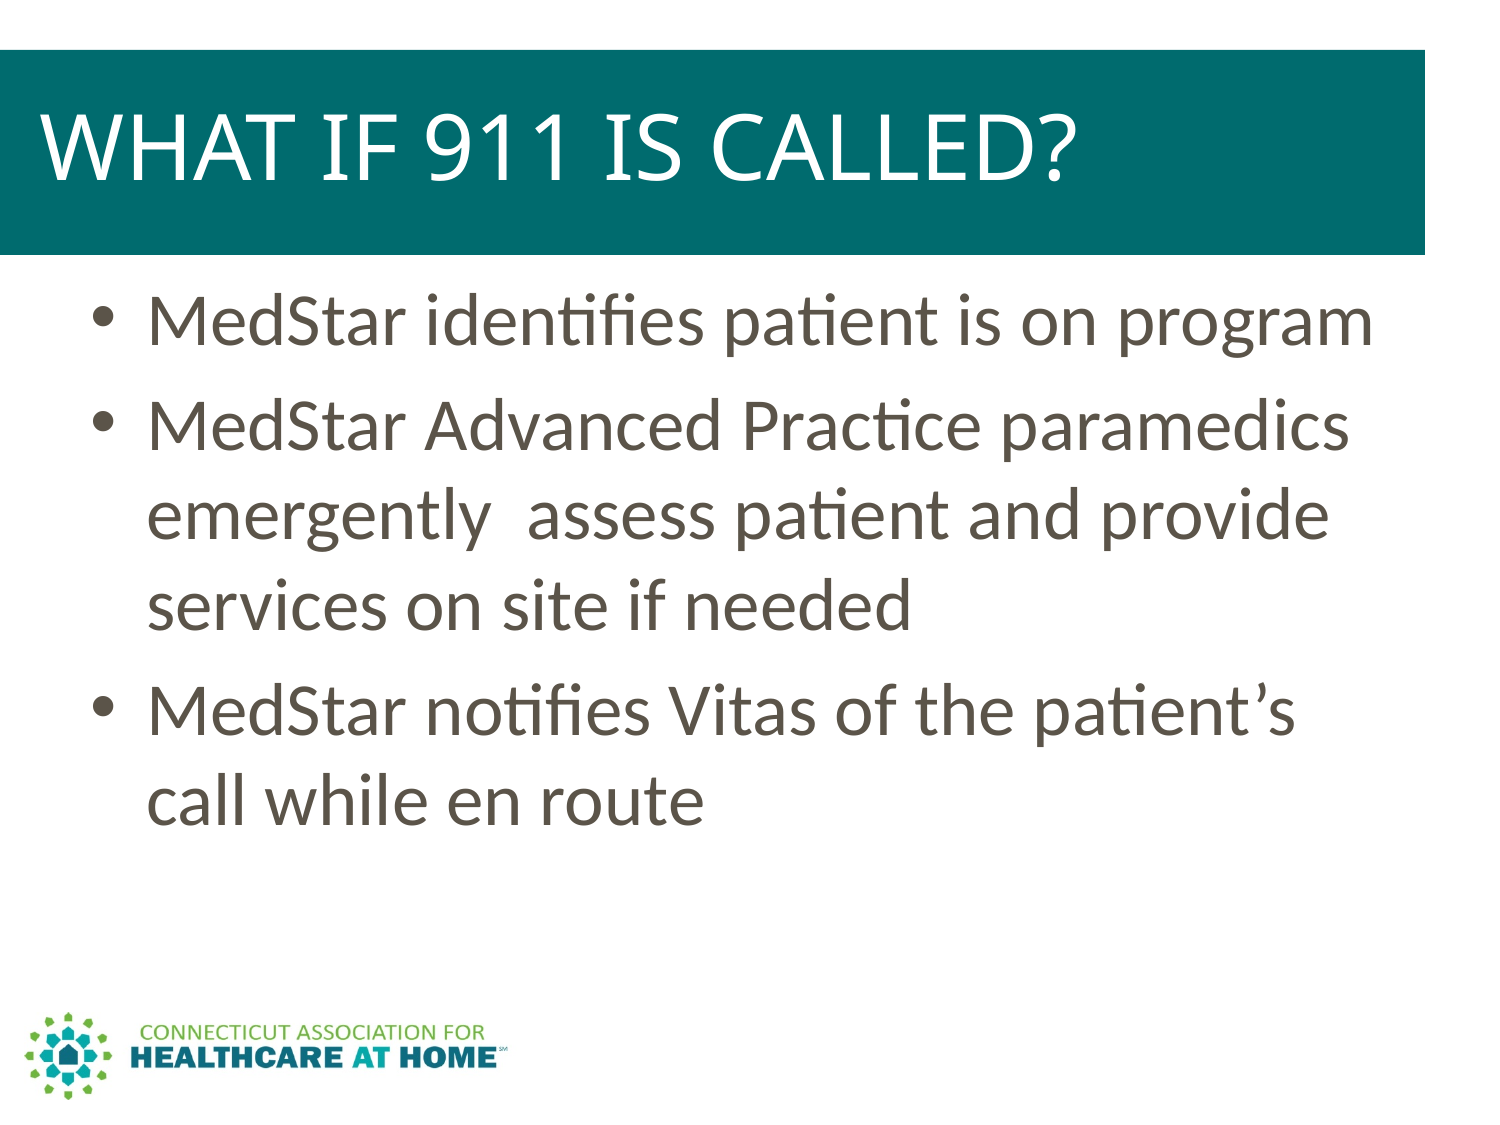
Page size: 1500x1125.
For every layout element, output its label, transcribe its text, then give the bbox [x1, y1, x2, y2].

text_box [0, 48, 1427, 257]
title What if 911 is called? [24, 50, 1375, 238]
picture [24, 1012, 520, 1101]
list MedStar identifies patient is on program MedStar Advanced Practice paramedics emergently assess patient and provide services on site if needed MedStar notifies Vitas of the patient’s call while en route [75, 262, 1425, 1005]
